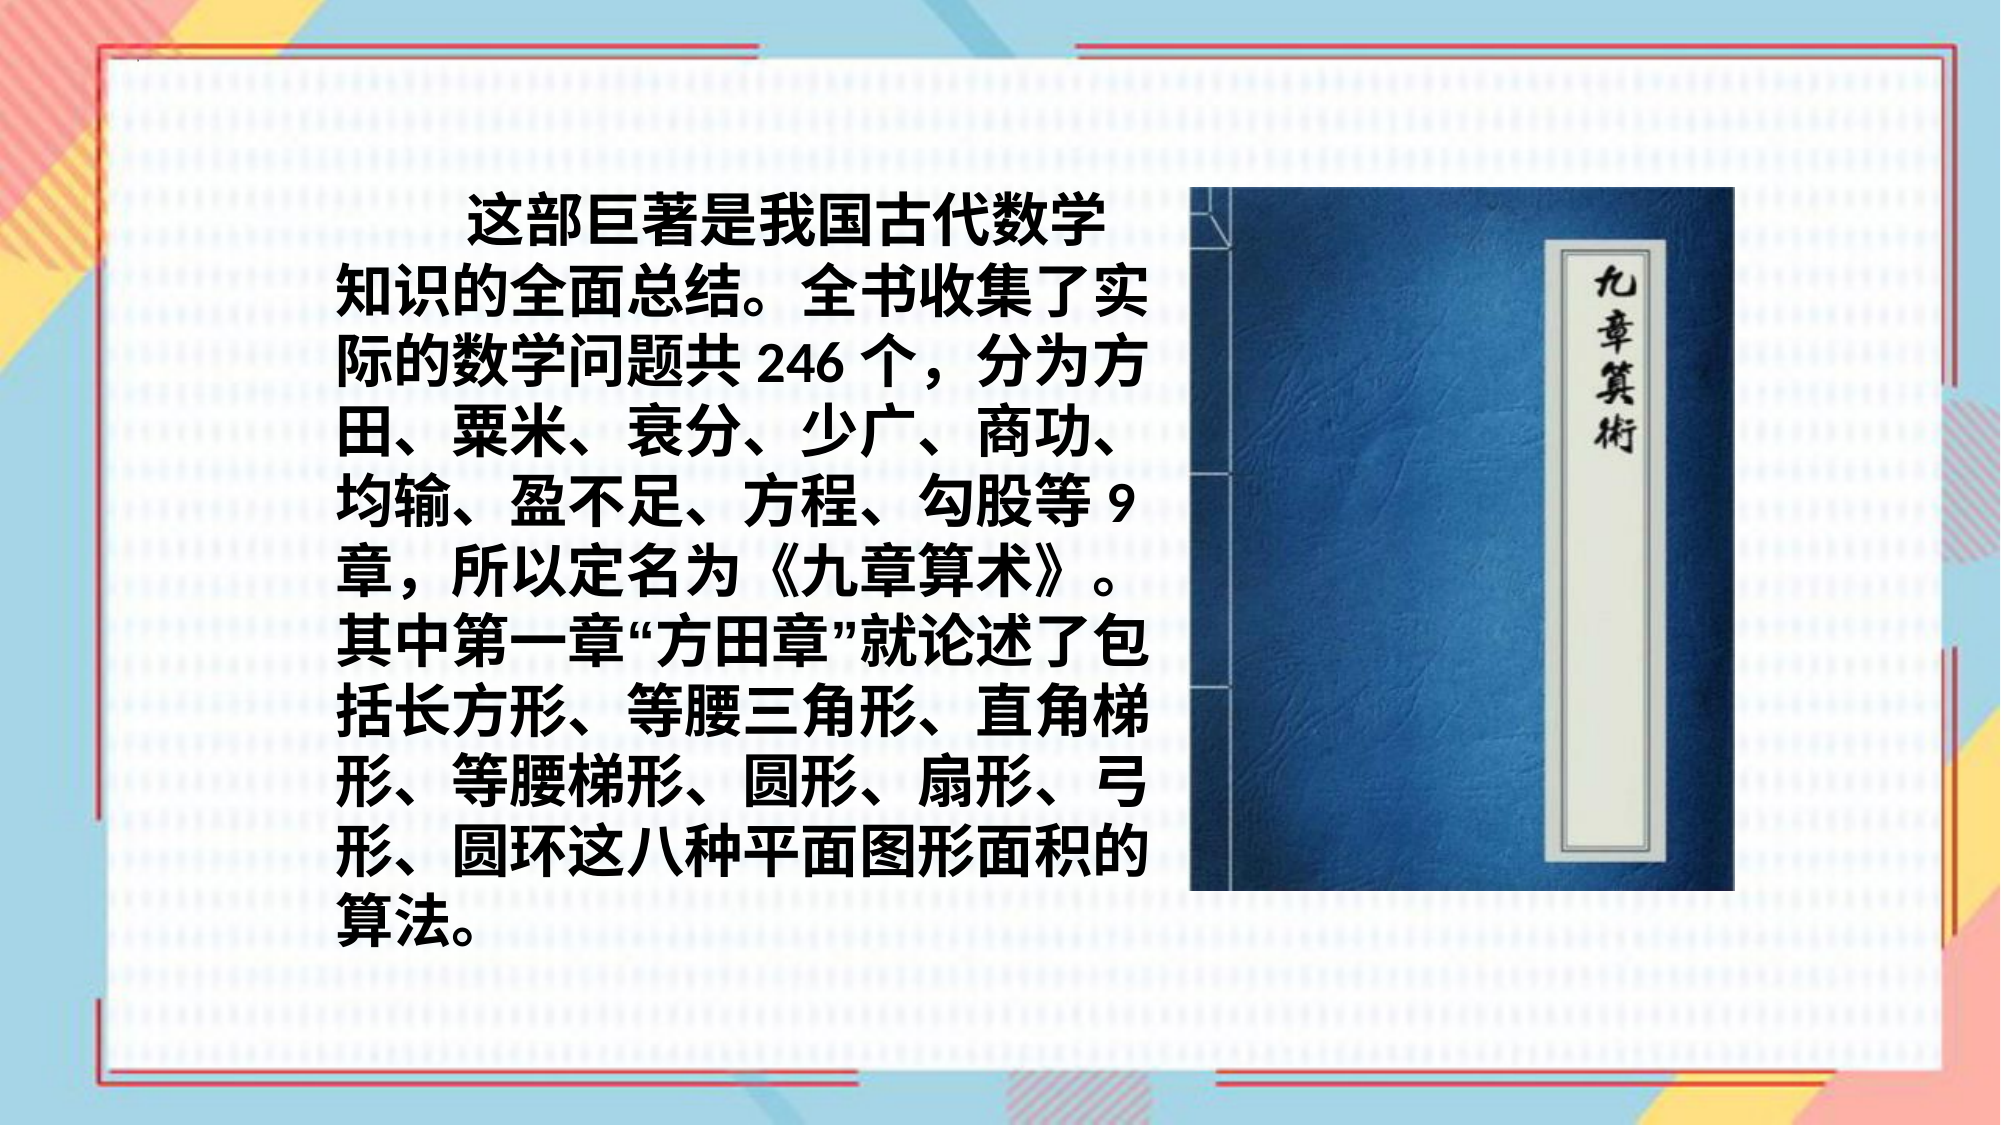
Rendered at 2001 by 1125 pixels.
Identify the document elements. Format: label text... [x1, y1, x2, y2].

text_box 这部巨著是我国古代数学知识的全面总结。全书收集了实际的数学问题共246个，分为方田、粟米、衰分、少广、商功、均输、盈不足、方程、勾股等9章，所以定名为《九章算术》。其中第一章“方田章”就论述了包括长方形、等腰三角形、直角梯形、等腰梯形、圆形、扇形、弓形、圆环这八种平面图形面积的算法。 [320, 167, 1168, 962]
picture [0, 0, 2001, 1125]
